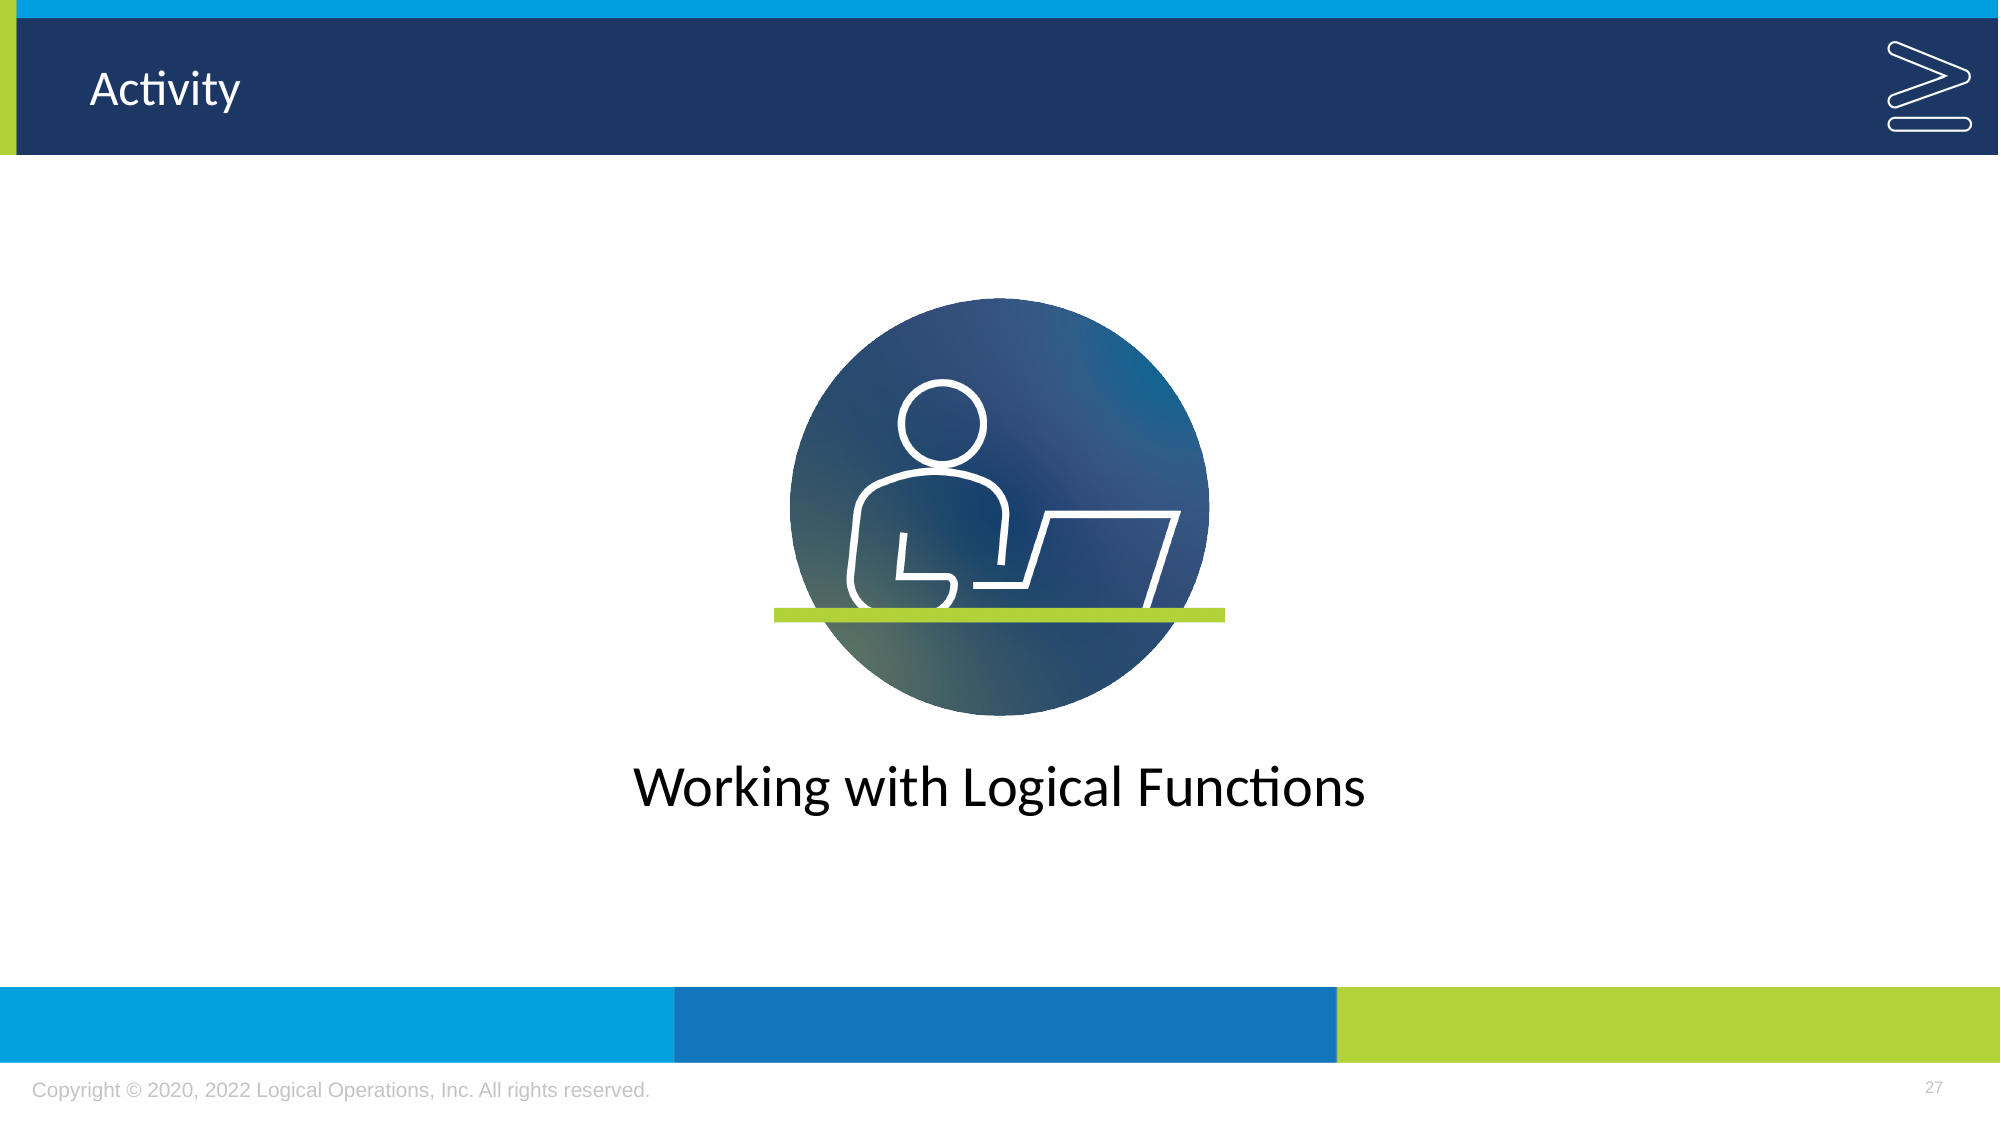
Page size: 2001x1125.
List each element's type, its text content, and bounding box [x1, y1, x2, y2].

picture [0, 0, 1998, 155]
list Working with Logical Functions [125, 740, 1875, 841]
picture [674, 987, 2000, 1063]
slide_number 27 [1491, 1057, 1959, 1118]
picture [774, 298, 1225, 716]
